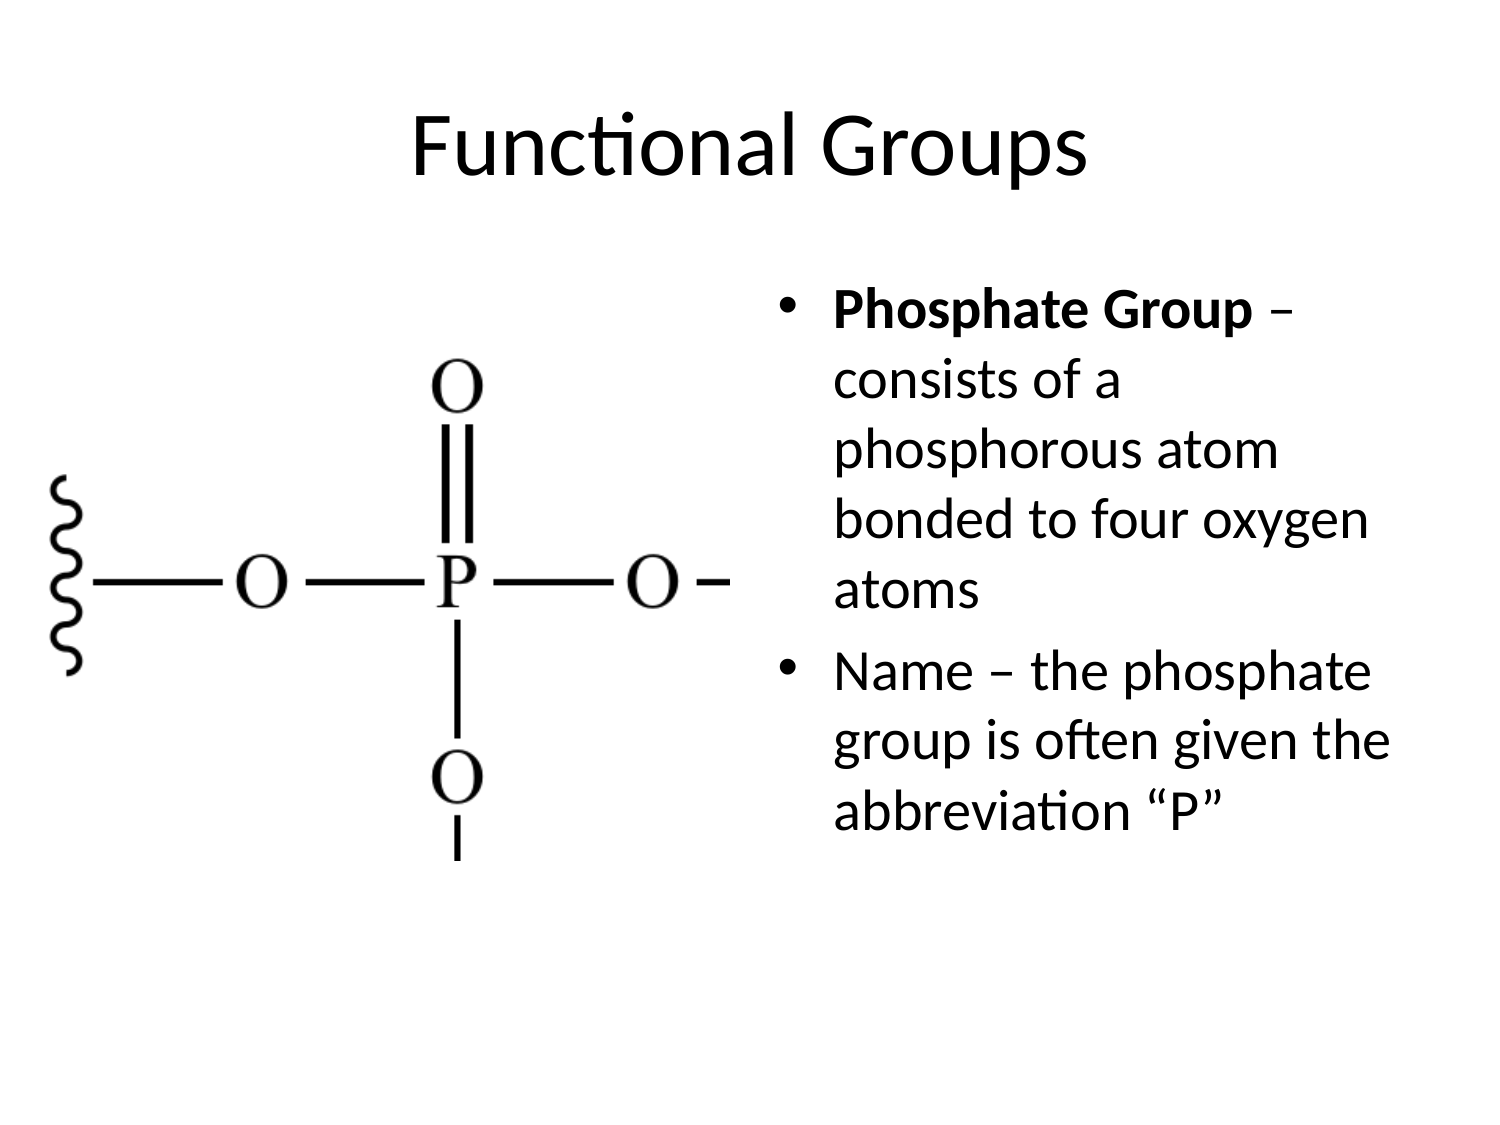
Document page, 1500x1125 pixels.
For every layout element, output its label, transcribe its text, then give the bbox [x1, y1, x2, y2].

title Functional Groups [75, 45, 1425, 233]
list Phosphate Group – consists of a phosphorous atom bonded to four oxygen atoms Name – the phosphate group is often given the abbreviation “P” [762, 262, 1425, 1005]
picture [37, 337, 731, 861]
